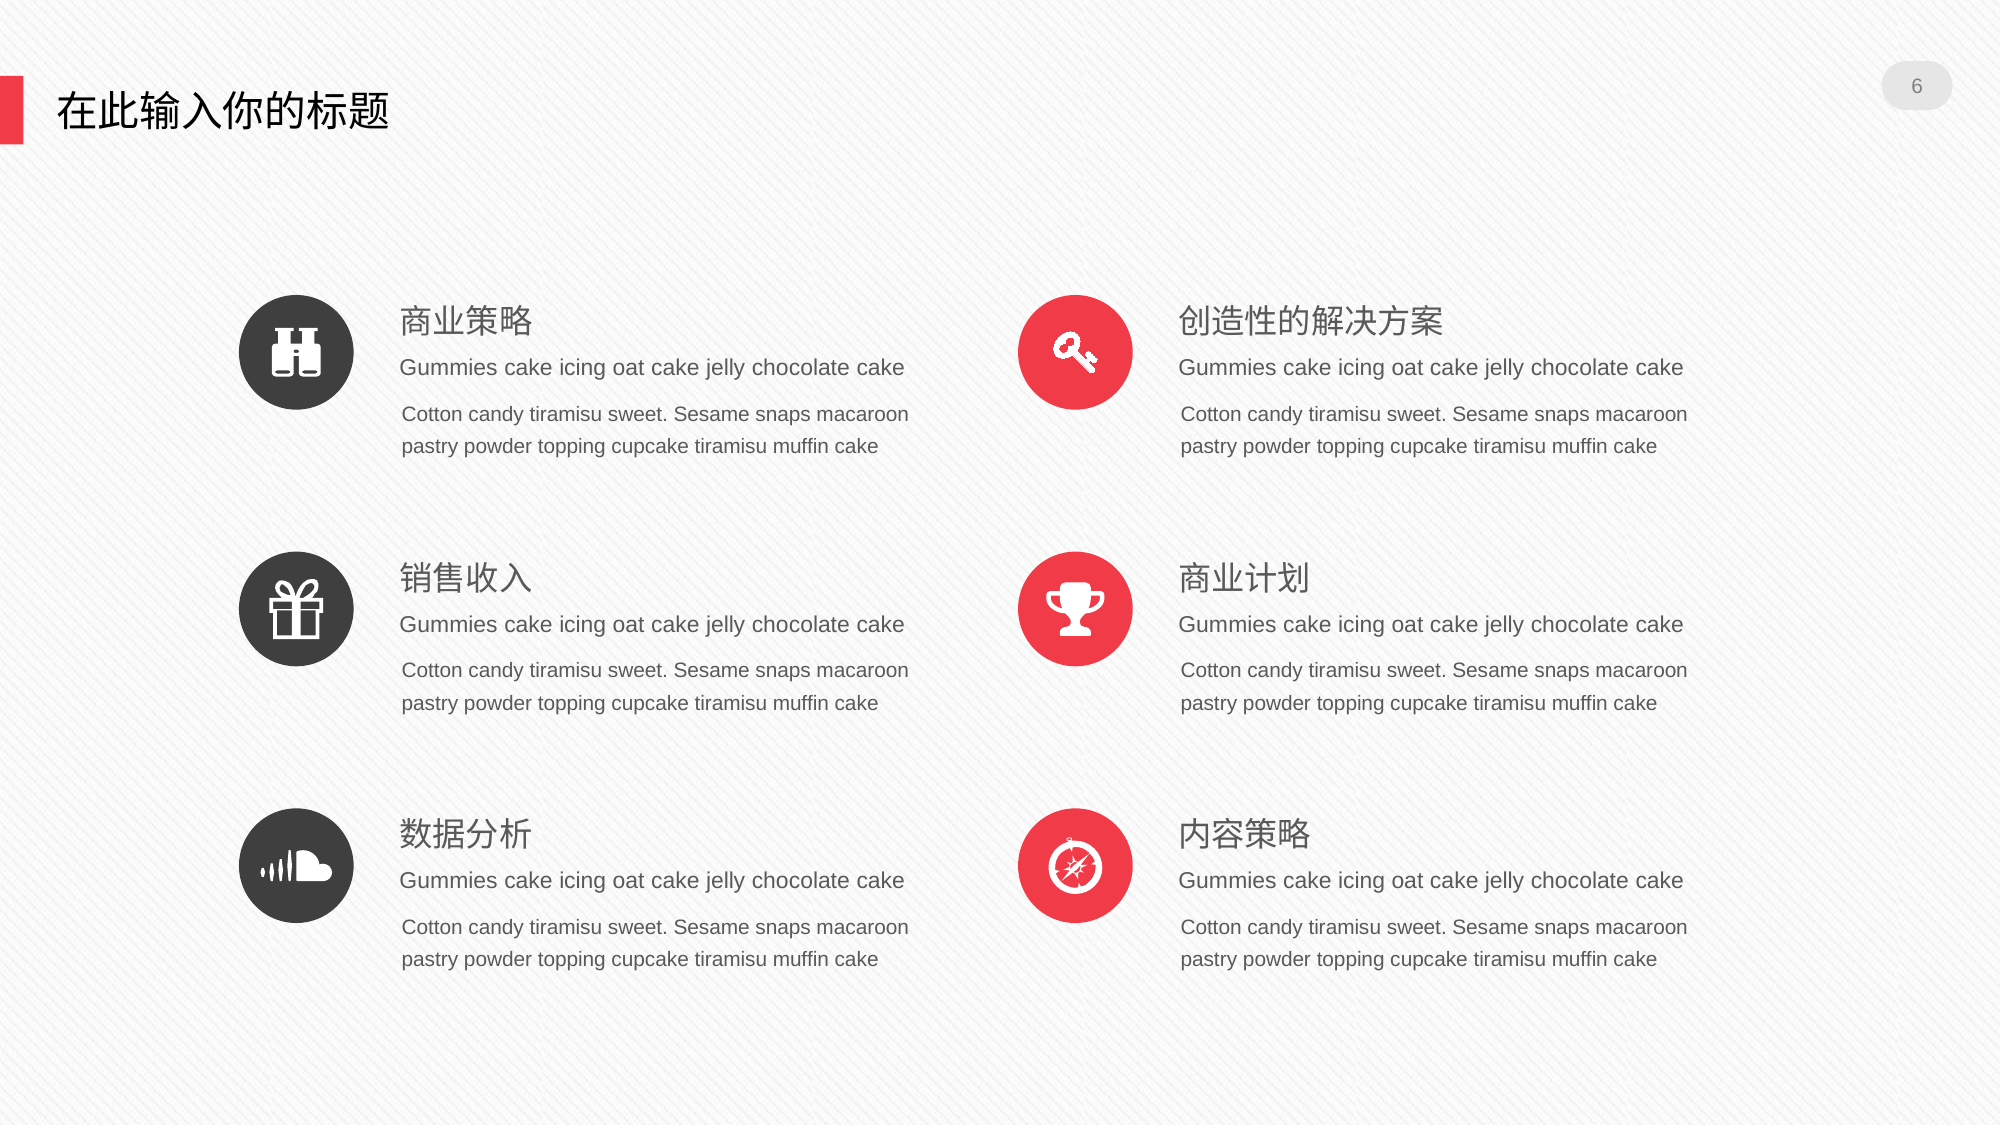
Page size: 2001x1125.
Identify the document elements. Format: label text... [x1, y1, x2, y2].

text_box 商业策略 [399, 288, 959, 359]
text_box Gummies cake icing oat cake jelly chocolate cake [1178, 615, 1738, 653]
text_box Cotton candy tiramisu sweet. Sesame snaps macaroon pastry powder topping cupcake tiramisu muffin cake [401, 910, 959, 986]
text_box 数据分析 [399, 801, 959, 872]
text_box Gummies cake icing oat cake jelly chocolate cake [1178, 872, 1738, 910]
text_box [238, 808, 354, 924]
text_box 创造性的解决方案 [1178, 288, 1738, 359]
text_box 内容策略 [1178, 801, 1738, 872]
slide_number 6 [1881, 53, 1953, 118]
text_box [1018, 551, 1133, 667]
text_box 在此输入你的标题 [41, 82, 668, 152]
picture [0, 0, 2001, 1125]
text_box Gummies cake icing oat cake jelly chocolate cake [399, 872, 959, 910]
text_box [238, 294, 354, 410]
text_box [1018, 294, 1133, 410]
text_box Cotton candy tiramisu sweet. Sesame snaps macaroon pastry powder topping cupcake tiramisu muffin cake [1180, 653, 1738, 730]
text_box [238, 551, 354, 667]
text_box Cotton candy tiramisu sweet. Sesame snaps macaroon pastry powder topping cupcake tiramisu muffin cake [401, 653, 959, 730]
text_box Cotton candy tiramisu sweet. Sesame snaps macaroon pastry powder topping cupcake tiramisu muffin cake [401, 397, 959, 473]
text_box Gummies cake icing oat cake jelly chocolate cake [1178, 359, 1738, 397]
text_box Cotton candy tiramisu sweet. Sesame snaps macaroon pastry powder topping cupcake tiramisu muffin cake [1180, 397, 1738, 473]
text_box Gummies cake icing oat cake jelly chocolate cake [399, 615, 959, 653]
text_box 销售收入 [399, 545, 959, 615]
text_box Gummies cake icing oat cake jelly chocolate cake [399, 359, 959, 397]
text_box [1018, 808, 1133, 924]
text_box Cotton candy tiramisu sweet. Sesame snaps macaroon pastry powder topping cupcake tiramisu muffin cake [1180, 910, 1738, 986]
text_box 商业计划 [1178, 545, 1738, 615]
